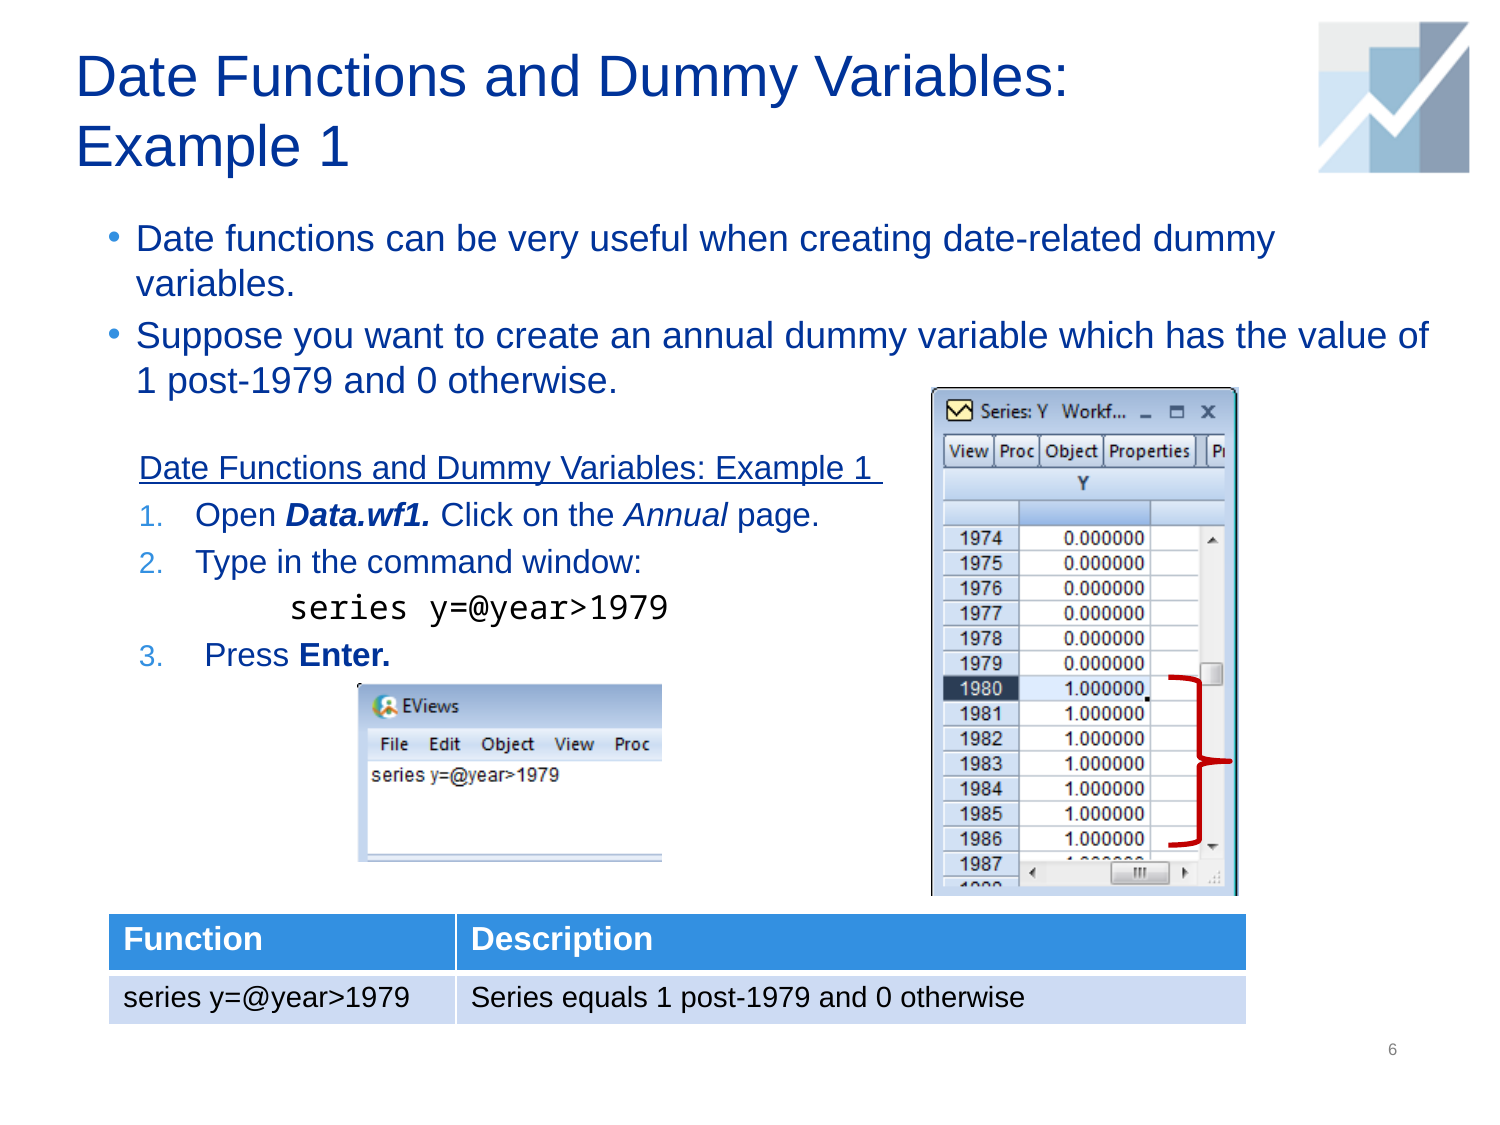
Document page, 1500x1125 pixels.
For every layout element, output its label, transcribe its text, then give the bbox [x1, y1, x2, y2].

slide_number 6 [1262, 1015, 1413, 1067]
table_header Function [109, 914, 455, 970]
picture [357, 683, 662, 863]
table_cell series y=@year>1979 [109, 976, 455, 1024]
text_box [930, 387, 1240, 896]
text_box Date Functions and Dummy Variables: Example 1 [60, 0, 1295, 186]
table_header Description [457, 914, 1246, 970]
table_cell Series equals 1 post-1979 and 0 otherwise [457, 976, 1246, 1024]
text_box Date Functions and Dummy Variables: Example 1 Open Data.wf1. Click on the Annual page. Type in the command window: series y=@year>1979 Press Enter. [124, 439, 925, 722]
picture [1300, 11, 1479, 181]
text_box Date functions can be very useful when creating date-related dummy variables. Suppose you want to create an annual dummy variable which has the value of 1 post-1979 and 0 otherwise. [92, 206, 1453, 304]
